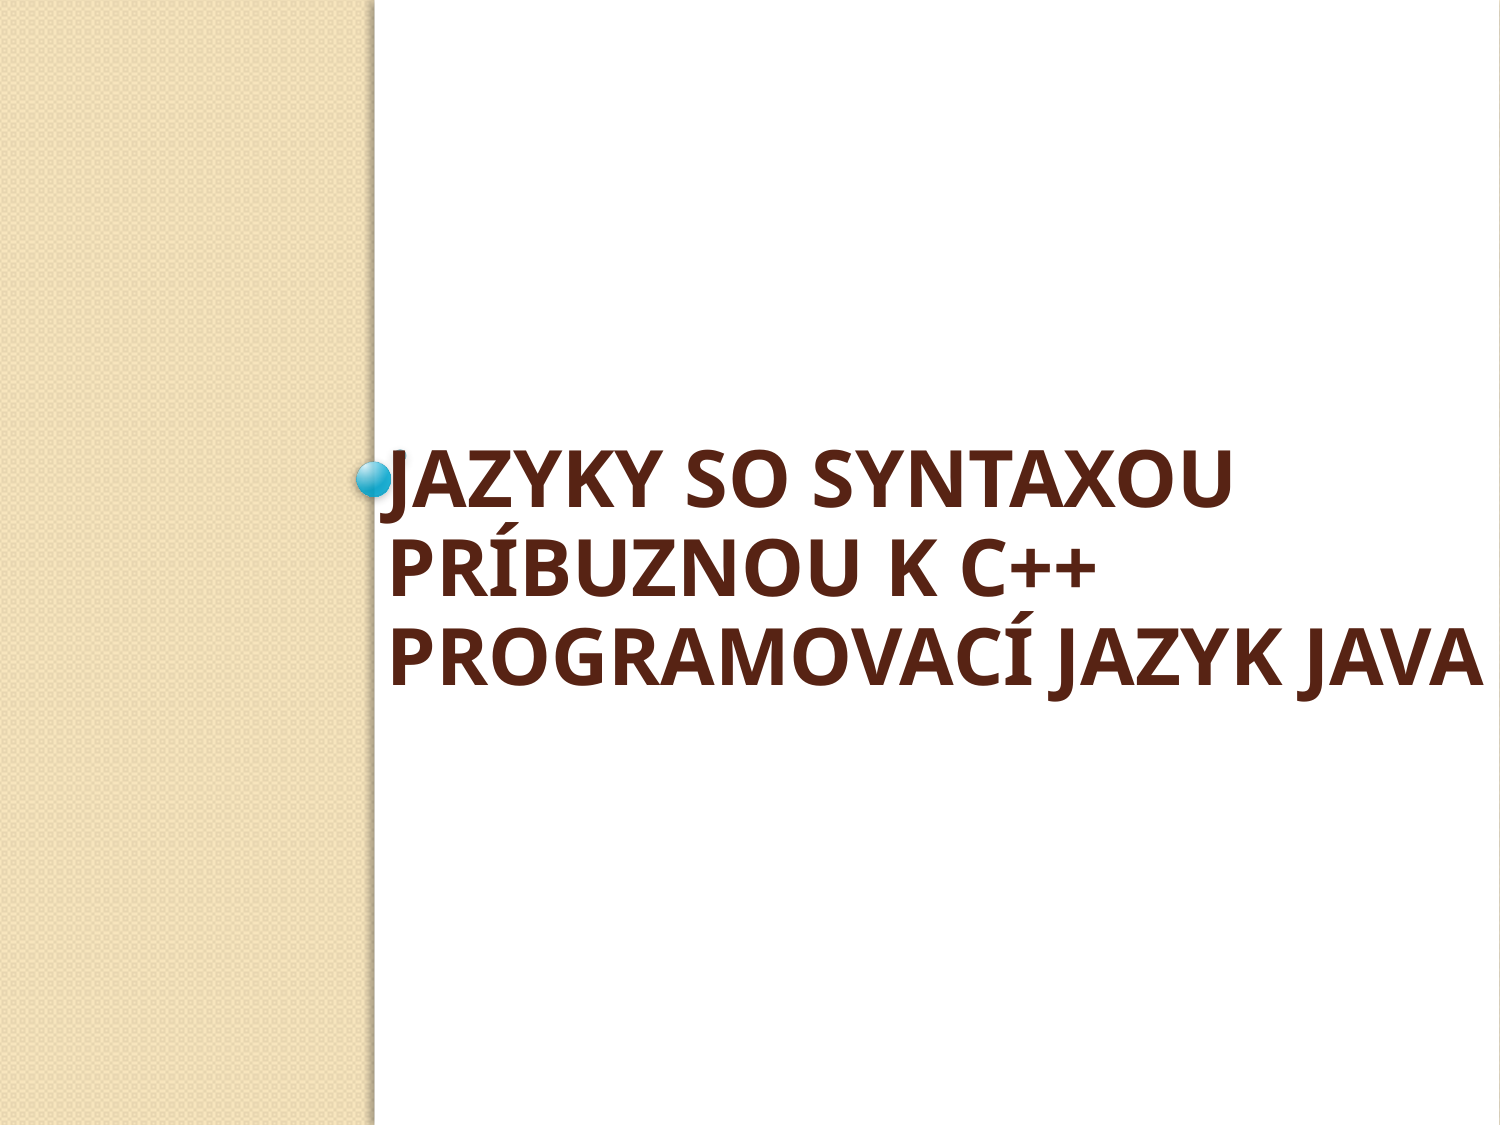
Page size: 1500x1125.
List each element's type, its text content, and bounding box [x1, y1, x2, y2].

title Jazyky so syntaxou príbuznou k C++ Programovací jazyk Java [371, 426, 1500, 1106]
